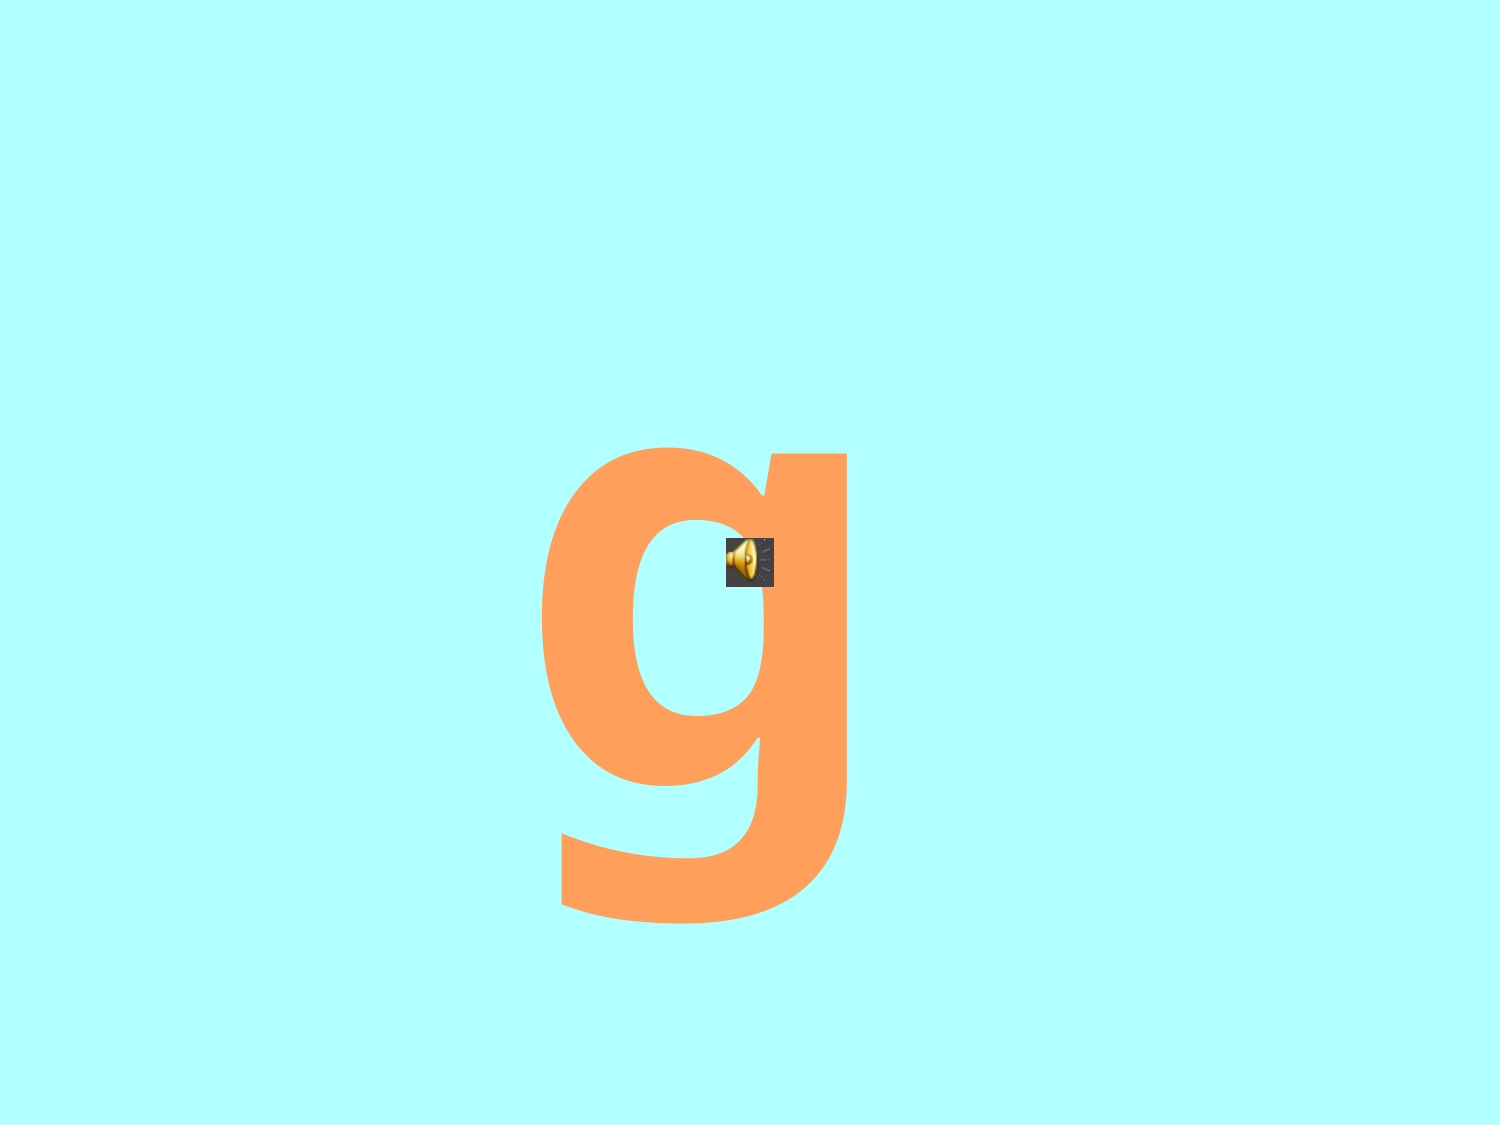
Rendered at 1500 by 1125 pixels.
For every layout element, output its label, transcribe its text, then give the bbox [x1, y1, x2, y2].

text_box g [500, 174, 909, 908]
picture [724, 537, 776, 588]
